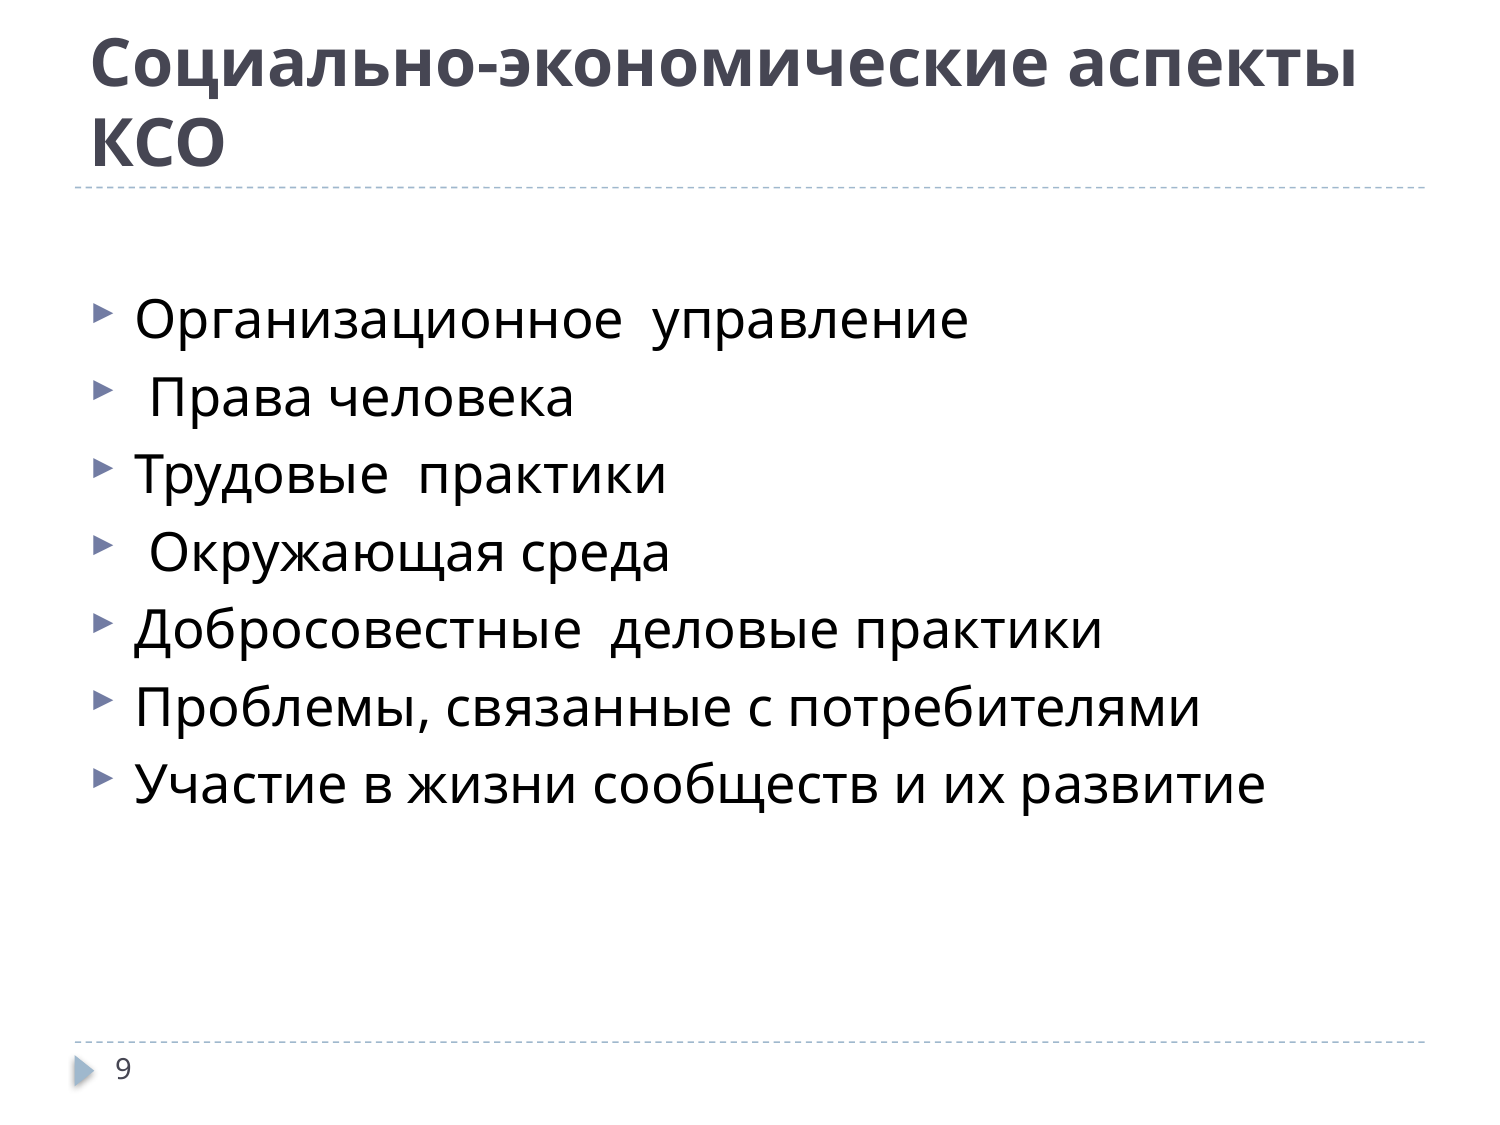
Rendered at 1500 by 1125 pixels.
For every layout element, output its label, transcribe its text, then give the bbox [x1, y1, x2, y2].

slide_number 9 [100, 1042, 426, 1103]
list Организационное управление Права человека Трудовые практики Окружающая среда Добросовестные деловые практики Проблемы, связанные с потребителями Участие в жизни сообществ и их развитие [75, 200, 1425, 1010]
title Социально-экономические аспекты КСО [75, 24, 1425, 188]
